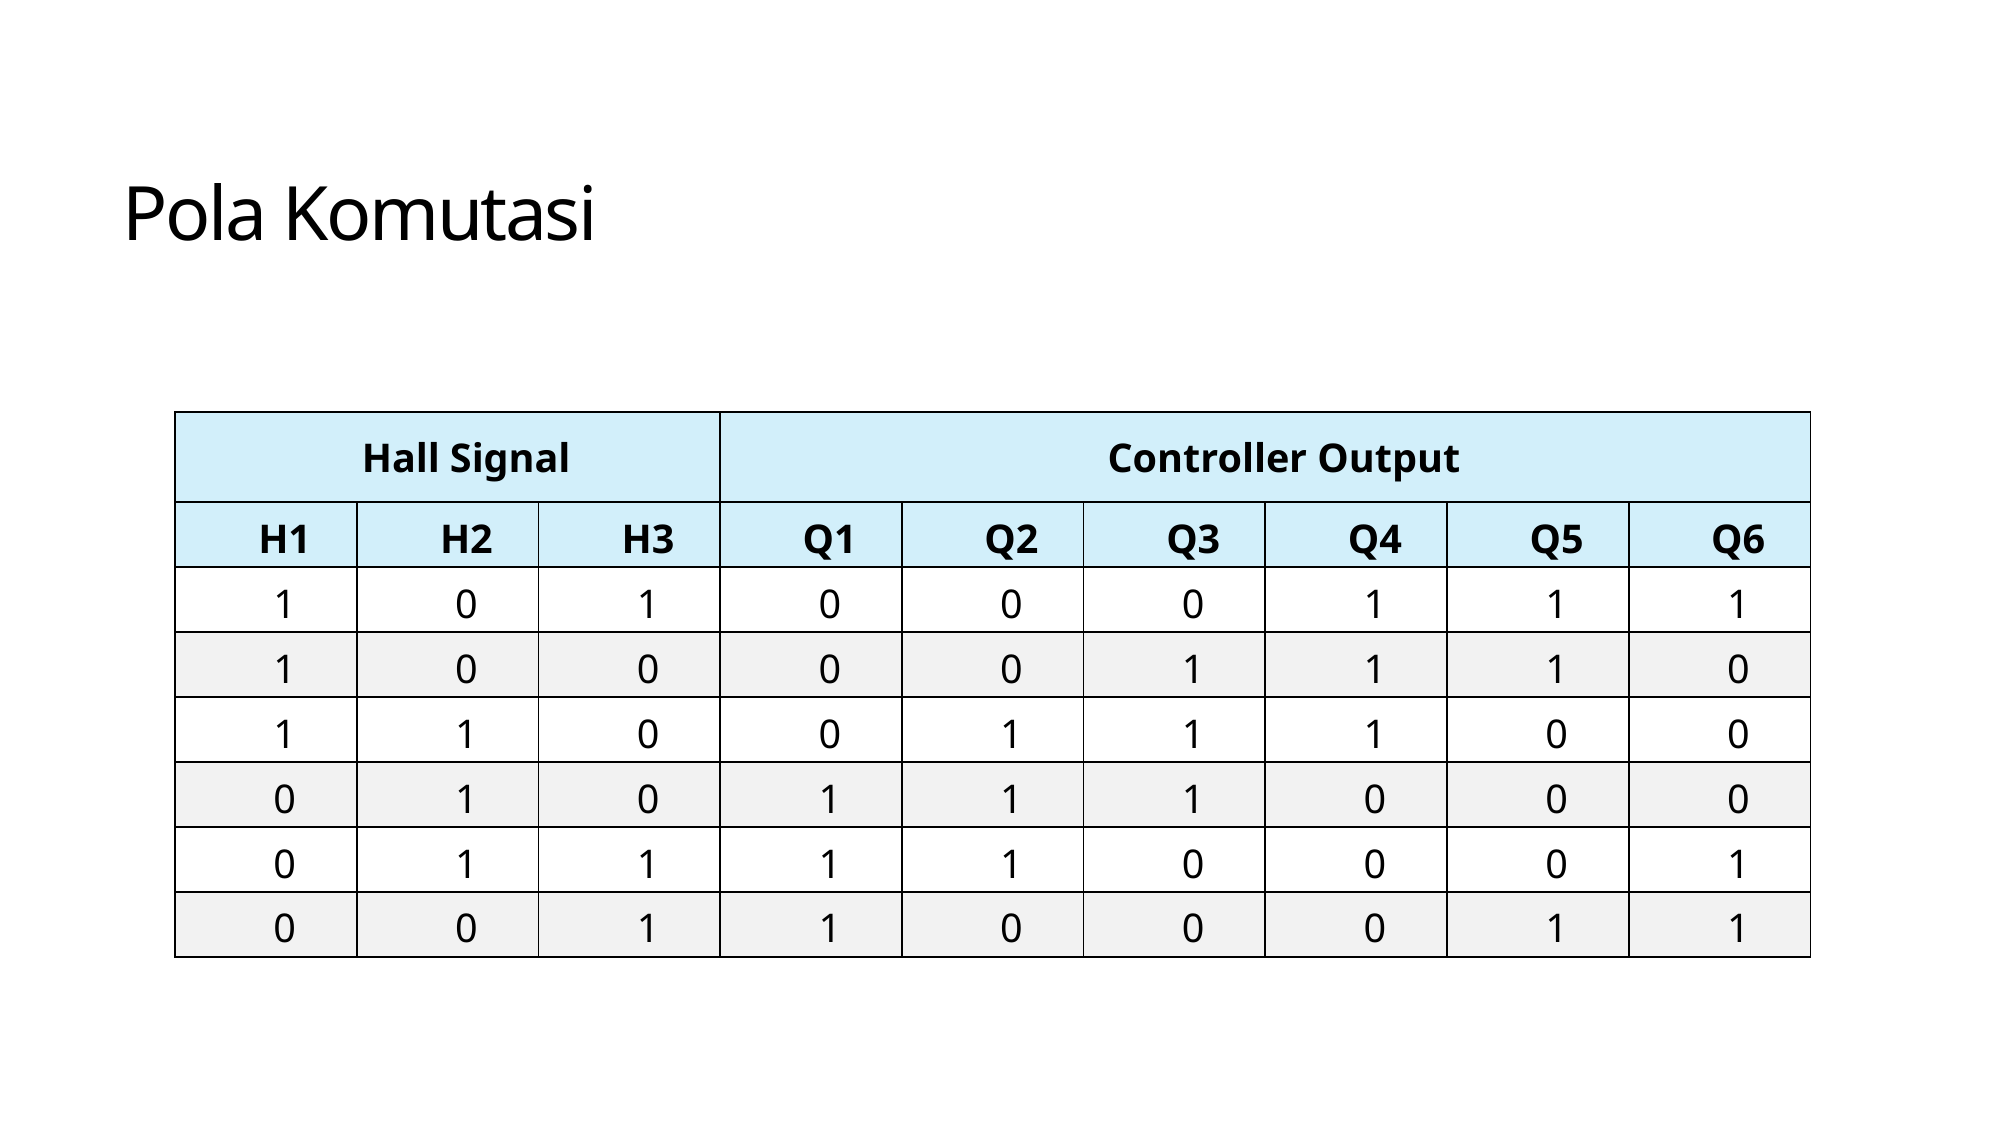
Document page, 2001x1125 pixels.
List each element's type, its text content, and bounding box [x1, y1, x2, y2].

table_cell 1 [1630, 568, 1810, 631]
table_cell 0 [903, 893, 1083, 956]
table_cell 0 [903, 633, 1083, 696]
table_cell 1 [721, 893, 901, 956]
table_cell 0 [1084, 568, 1264, 631]
table_header Hall Signal [176, 413, 719, 501]
table_cell 1 [1266, 698, 1446, 761]
table_cell 1 [903, 698, 1083, 761]
table_cell 1 [1448, 568, 1628, 631]
table_cell 1 [1084, 698, 1264, 761]
table_cell Q6 [1630, 503, 1810, 566]
table_cell 0 [903, 568, 1083, 631]
table_cell 0 [1448, 828, 1628, 891]
table_cell 0 [539, 633, 719, 696]
table_cell Q2 [903, 503, 1083, 566]
table_cell 0 [1084, 893, 1264, 956]
table_cell 0 [358, 568, 538, 631]
table_cell 0 [176, 893, 356, 956]
table_cell 0 [1630, 698, 1810, 761]
table_cell Q1 [721, 503, 901, 566]
table_cell 0 [539, 763, 719, 826]
table_cell H1 [176, 503, 356, 566]
table_cell 1 [1630, 893, 1810, 956]
table_cell H2 [358, 503, 538, 566]
table_cell 1 [721, 763, 901, 826]
table_cell 1 [721, 828, 901, 891]
table_cell 0 [1084, 828, 1264, 891]
table_cell Q4 [1266, 503, 1446, 566]
table_cell 1 [1084, 763, 1264, 826]
table_cell 0 [176, 763, 356, 826]
table_cell 0 [1266, 828, 1446, 891]
table_header Controller Output [721, 413, 1810, 501]
title Pola Komutasi [107, 81, 1875, 354]
table_cell 0 [358, 893, 538, 956]
table_cell 1 [1630, 828, 1810, 891]
table_cell 1 [903, 828, 1083, 891]
table_cell 1 [176, 568, 356, 631]
table_cell 0 [721, 568, 901, 631]
table_cell 1 [1084, 633, 1264, 696]
table_cell 0 [721, 633, 901, 696]
table_cell H3 [539, 503, 719, 566]
table_cell 1 [358, 698, 538, 761]
table_cell 1 [1266, 568, 1446, 631]
table_cell 1 [903, 763, 1083, 826]
table_cell 1 [1448, 633, 1628, 696]
table_cell 0 [358, 633, 538, 696]
table_cell 0 [539, 698, 719, 761]
table_cell 0 [1630, 763, 1810, 826]
table_cell 0 [1448, 763, 1628, 826]
table_cell 0 [1266, 893, 1446, 956]
table_cell Q5 [1448, 503, 1628, 566]
table_cell 1 [1266, 633, 1446, 696]
table_cell 0 [1630, 633, 1810, 696]
table_cell 1 [539, 893, 719, 956]
table_cell 0 [721, 698, 901, 761]
table_cell 1 [358, 828, 538, 891]
table_cell Q3 [1084, 503, 1264, 566]
table_cell 1 [176, 633, 356, 696]
table_cell 0 [1448, 698, 1628, 761]
table_cell 1 [539, 828, 719, 891]
table_cell 0 [1266, 763, 1446, 826]
table_cell 1 [358, 763, 538, 826]
table_cell 0 [176, 828, 356, 891]
table_cell 1 [539, 568, 719, 631]
table_cell 1 [176, 698, 356, 761]
table_cell 1 [1448, 893, 1628, 956]
